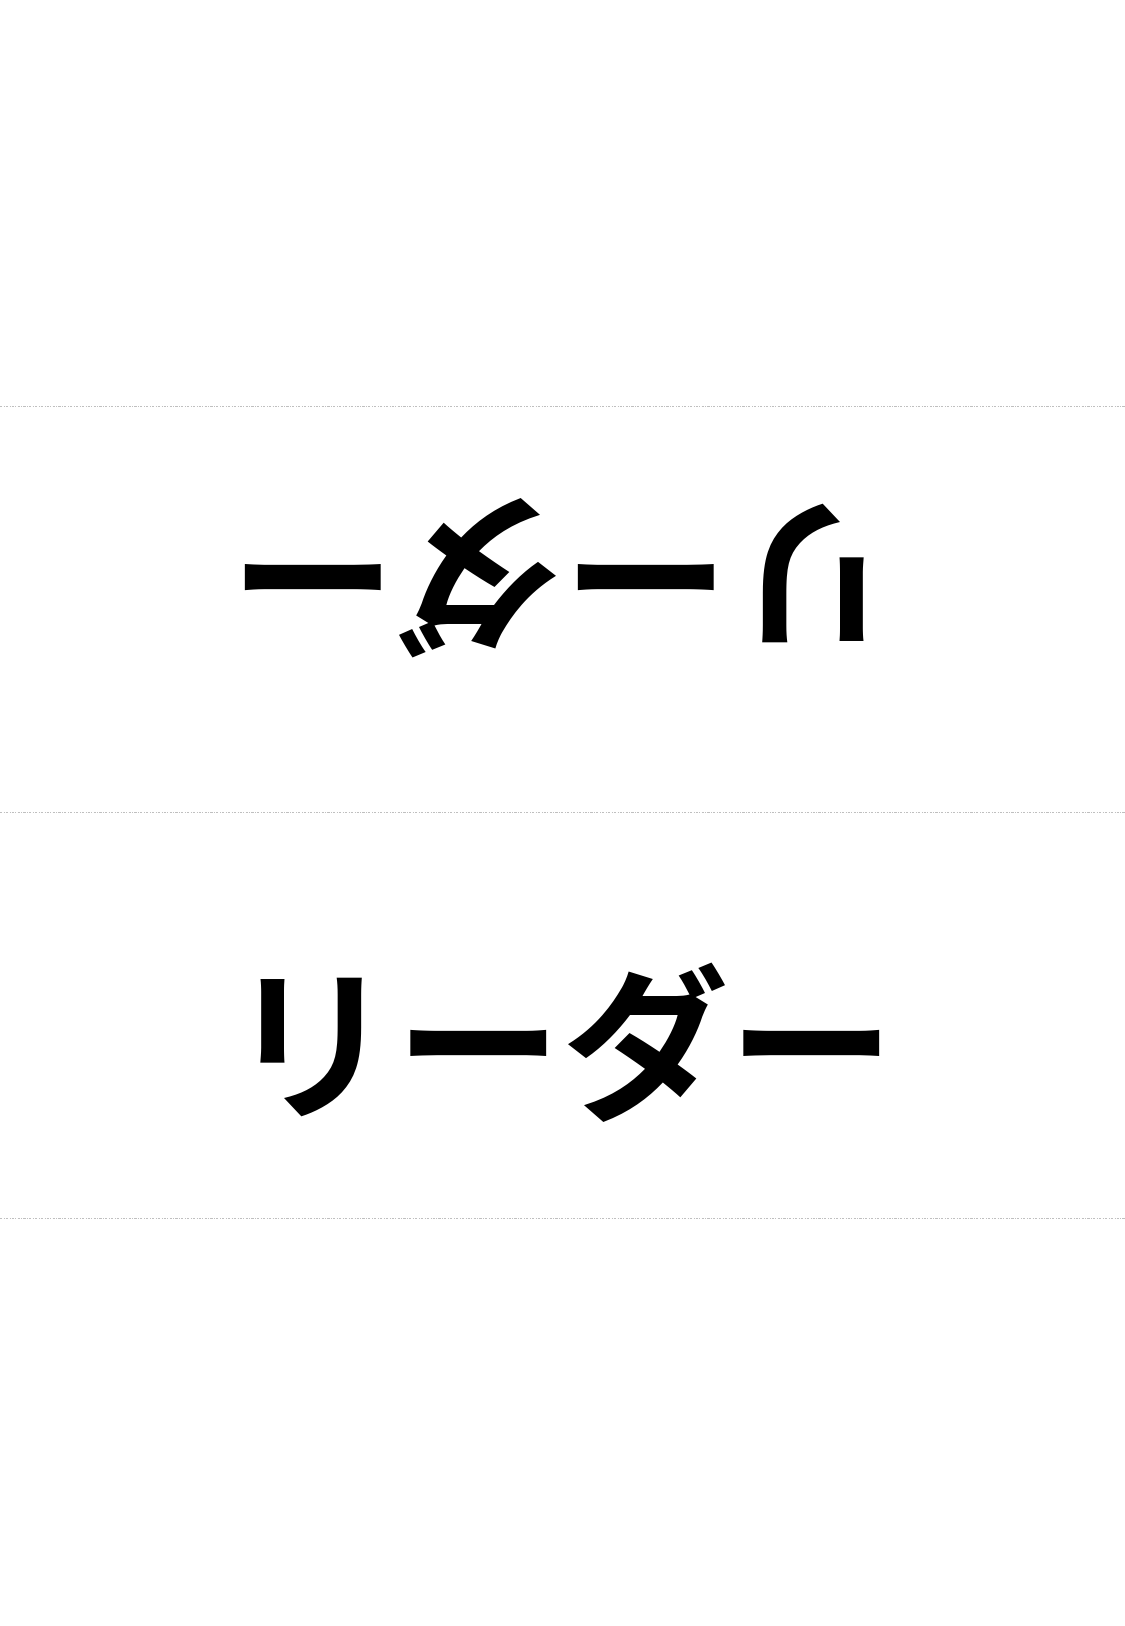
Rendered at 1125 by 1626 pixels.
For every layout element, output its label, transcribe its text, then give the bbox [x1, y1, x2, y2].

text_box リーダー [214, 473, 911, 688]
text_box リーダー [214, 933, 911, 1149]
